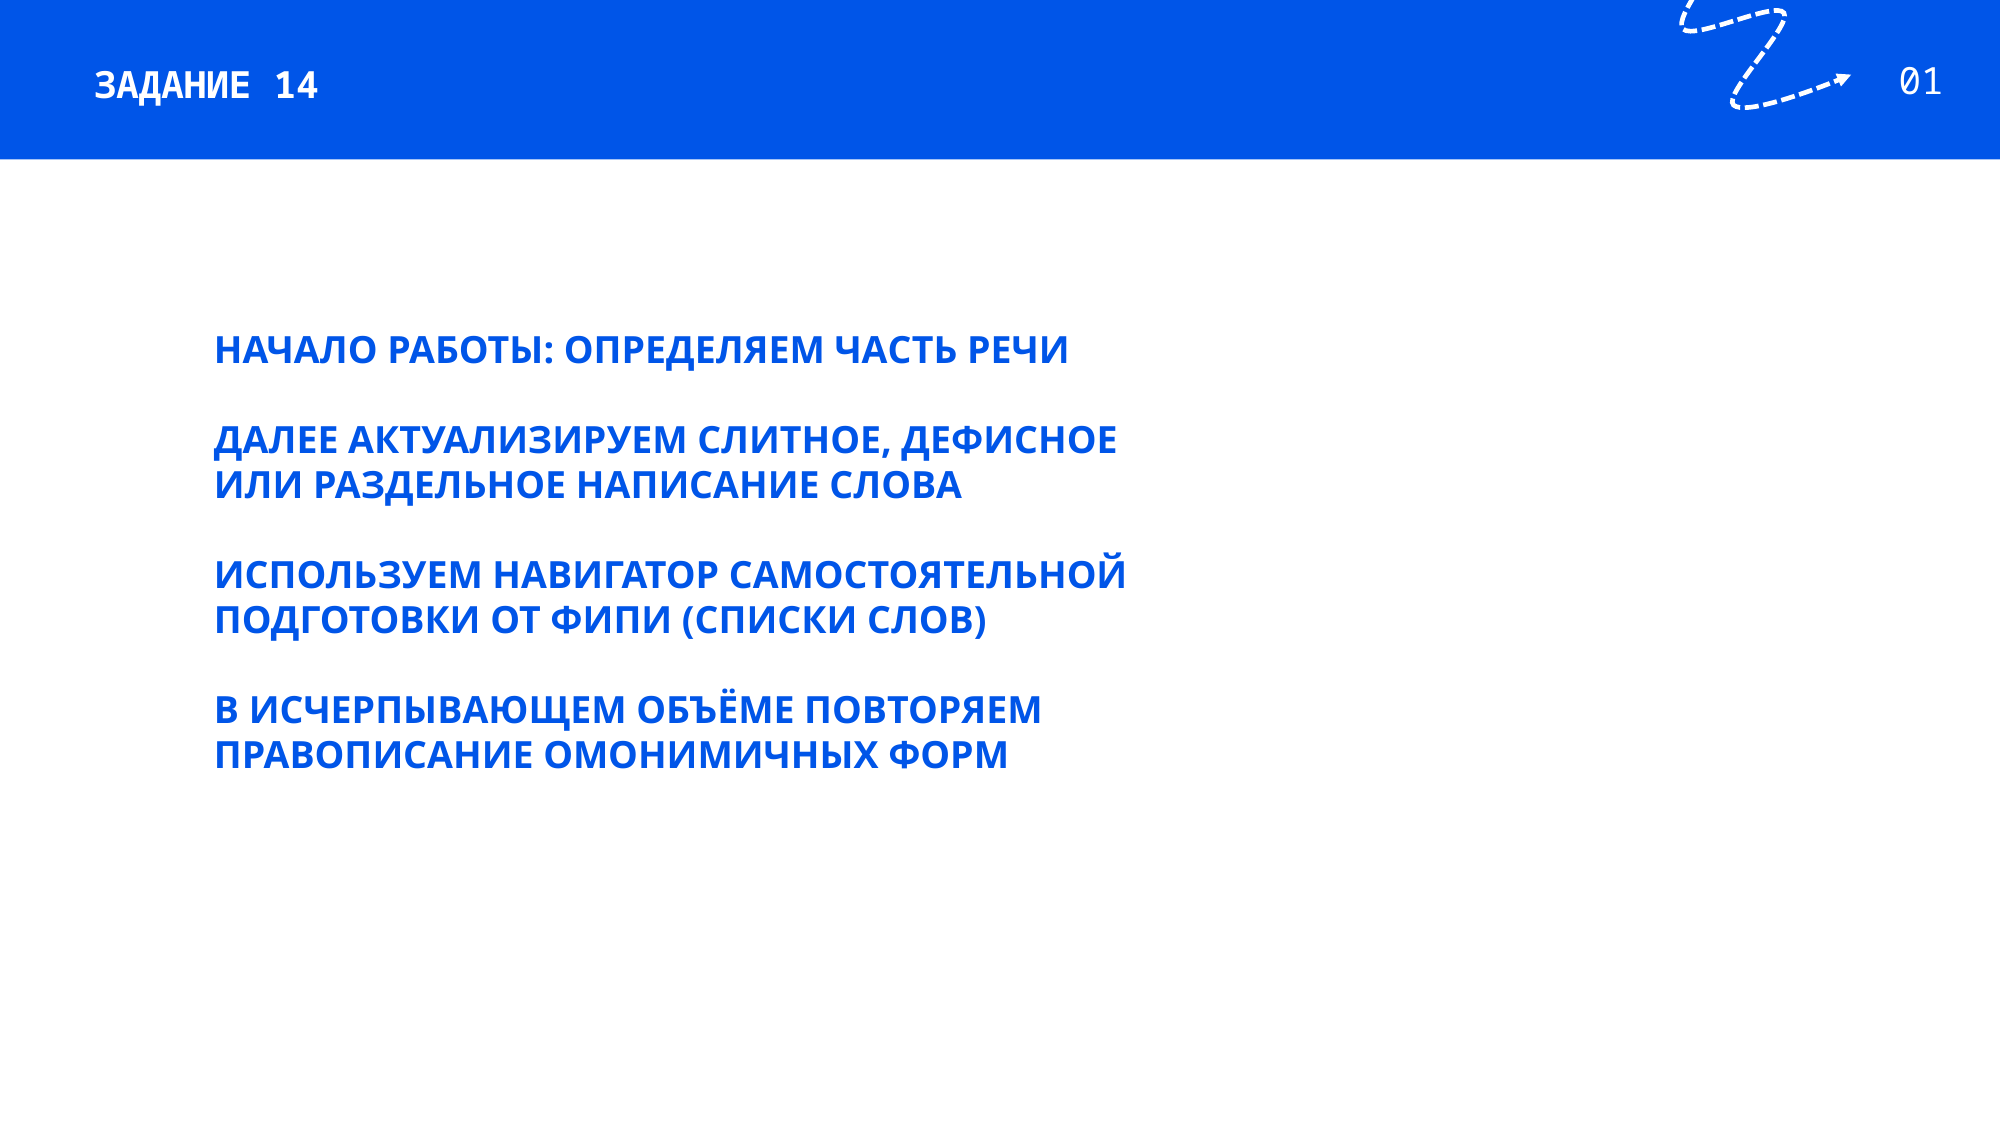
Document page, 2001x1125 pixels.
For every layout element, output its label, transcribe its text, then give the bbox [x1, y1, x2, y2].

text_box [0, 0, 2000, 160]
text_box НАЧАЛО РАБОТЫ: ОПРЕДЕЛЯЕМ ЧАСТЬ РЕЧИ ДАЛЕЕ АКТУАЛИЗИРУЕМ СЛИТНОЕ, ДЕФИСНОЕ ИЛИ РАЗДЕЛЬНОЕ НАПИСАНИЕ СЛОВА ИСПОЛЬЗУЕМ НАВИГАТОР САМОСТОЯТЕЛЬНОЙ ПОДГОТОВКИ ОТ ФИПИ (СПИСКИ СЛОВ) В ИСЧЕРПЫВАЮЩЕМ ОБЪЁМЕ ПОВТОРЯЕМ ПРАВОПИСАНИЕ ОМОНИМИЧНЫХ ФОРМ [199, 318, 1148, 784]
